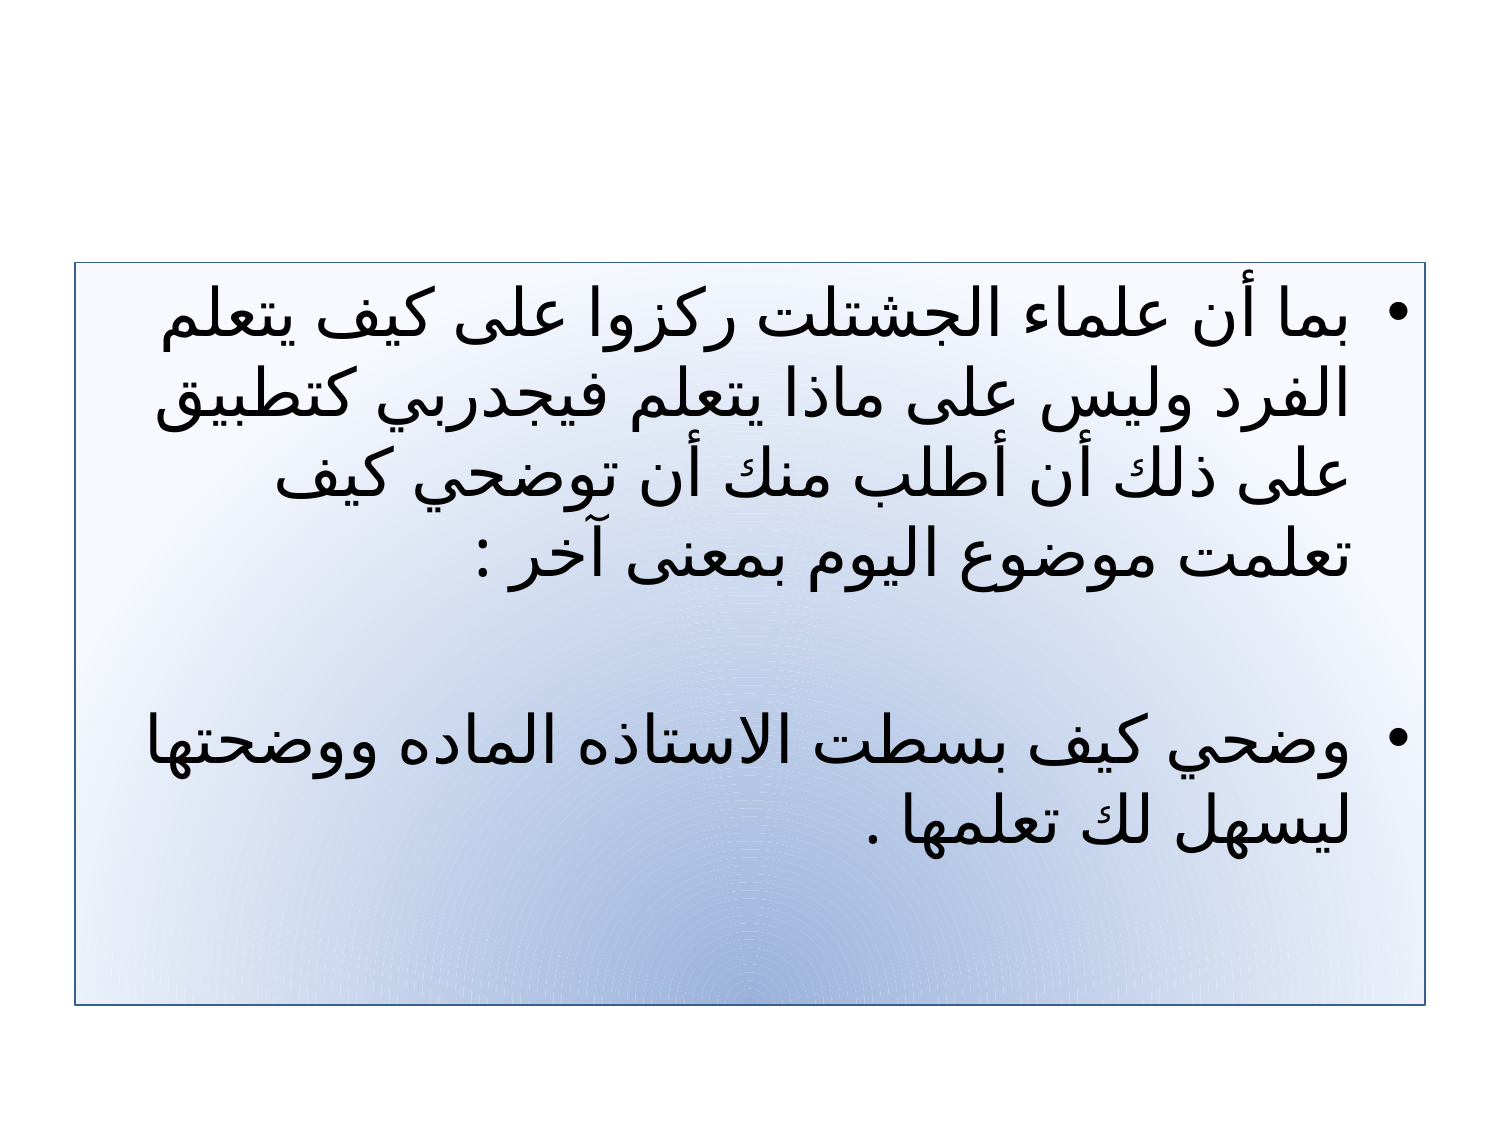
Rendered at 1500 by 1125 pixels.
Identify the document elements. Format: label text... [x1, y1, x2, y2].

list بما أن علماء الجشتلت ركزوا على كيف يتعلم الفرد وليس على ماذا يتعلم فيجدربي كتطبيق على ذلك أن أطلب منك أن توضحي كيف تعلمت موضوع اليوم بمعنى آخر : وضحي كيف بسطت الاستاذه الماده ووضحتها ليسهل لك تعلمها . [74, 262, 1426, 1006]
